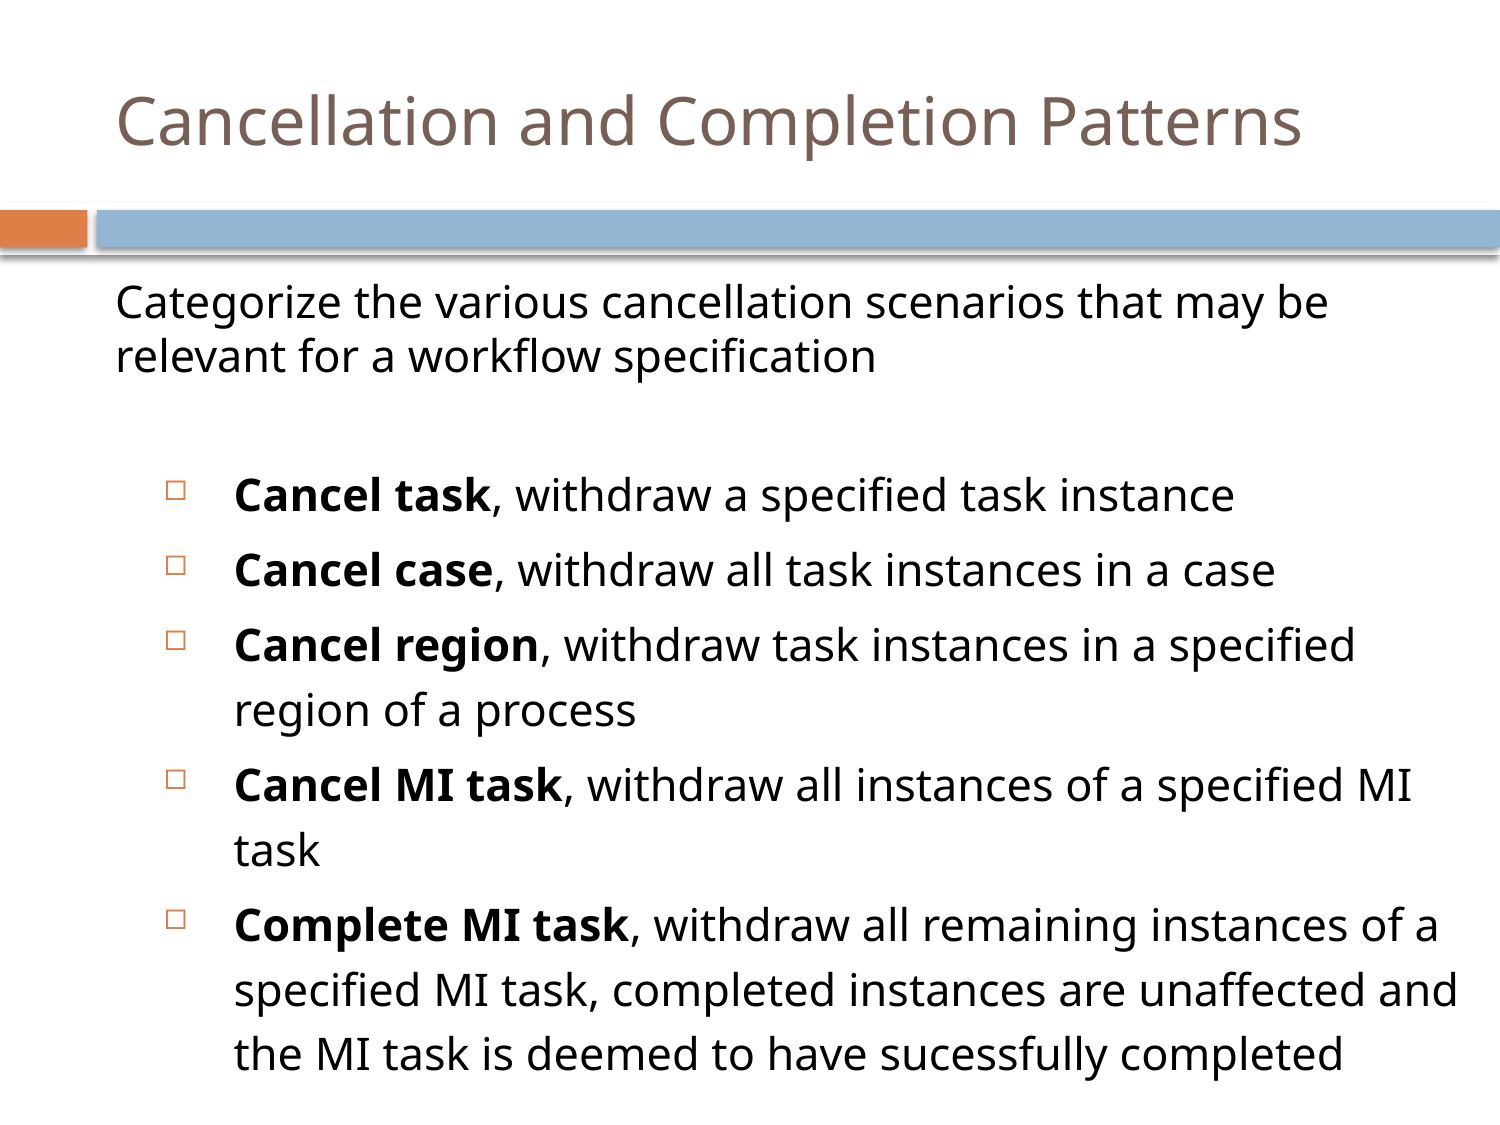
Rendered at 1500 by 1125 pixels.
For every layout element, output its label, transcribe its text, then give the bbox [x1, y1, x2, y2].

title Cancellation and Completion Patterns [100, 37, 1438, 200]
list Categorize the various cancellation scenarios that may be relevant for a workflow specification Cancel task, withdraw a specified task instance Cancel case, withdraw all task instances in a case Cancel region, withdraw task instances in a specified region of a process Cancel MI task, withdraw all instances of a specified MI task Complete MI task, withdraw all remaining instances of a specified MI task, completed instances are unaffected and the MI task is deemed to have sucessfully completed [100, 265, 1500, 1097]
